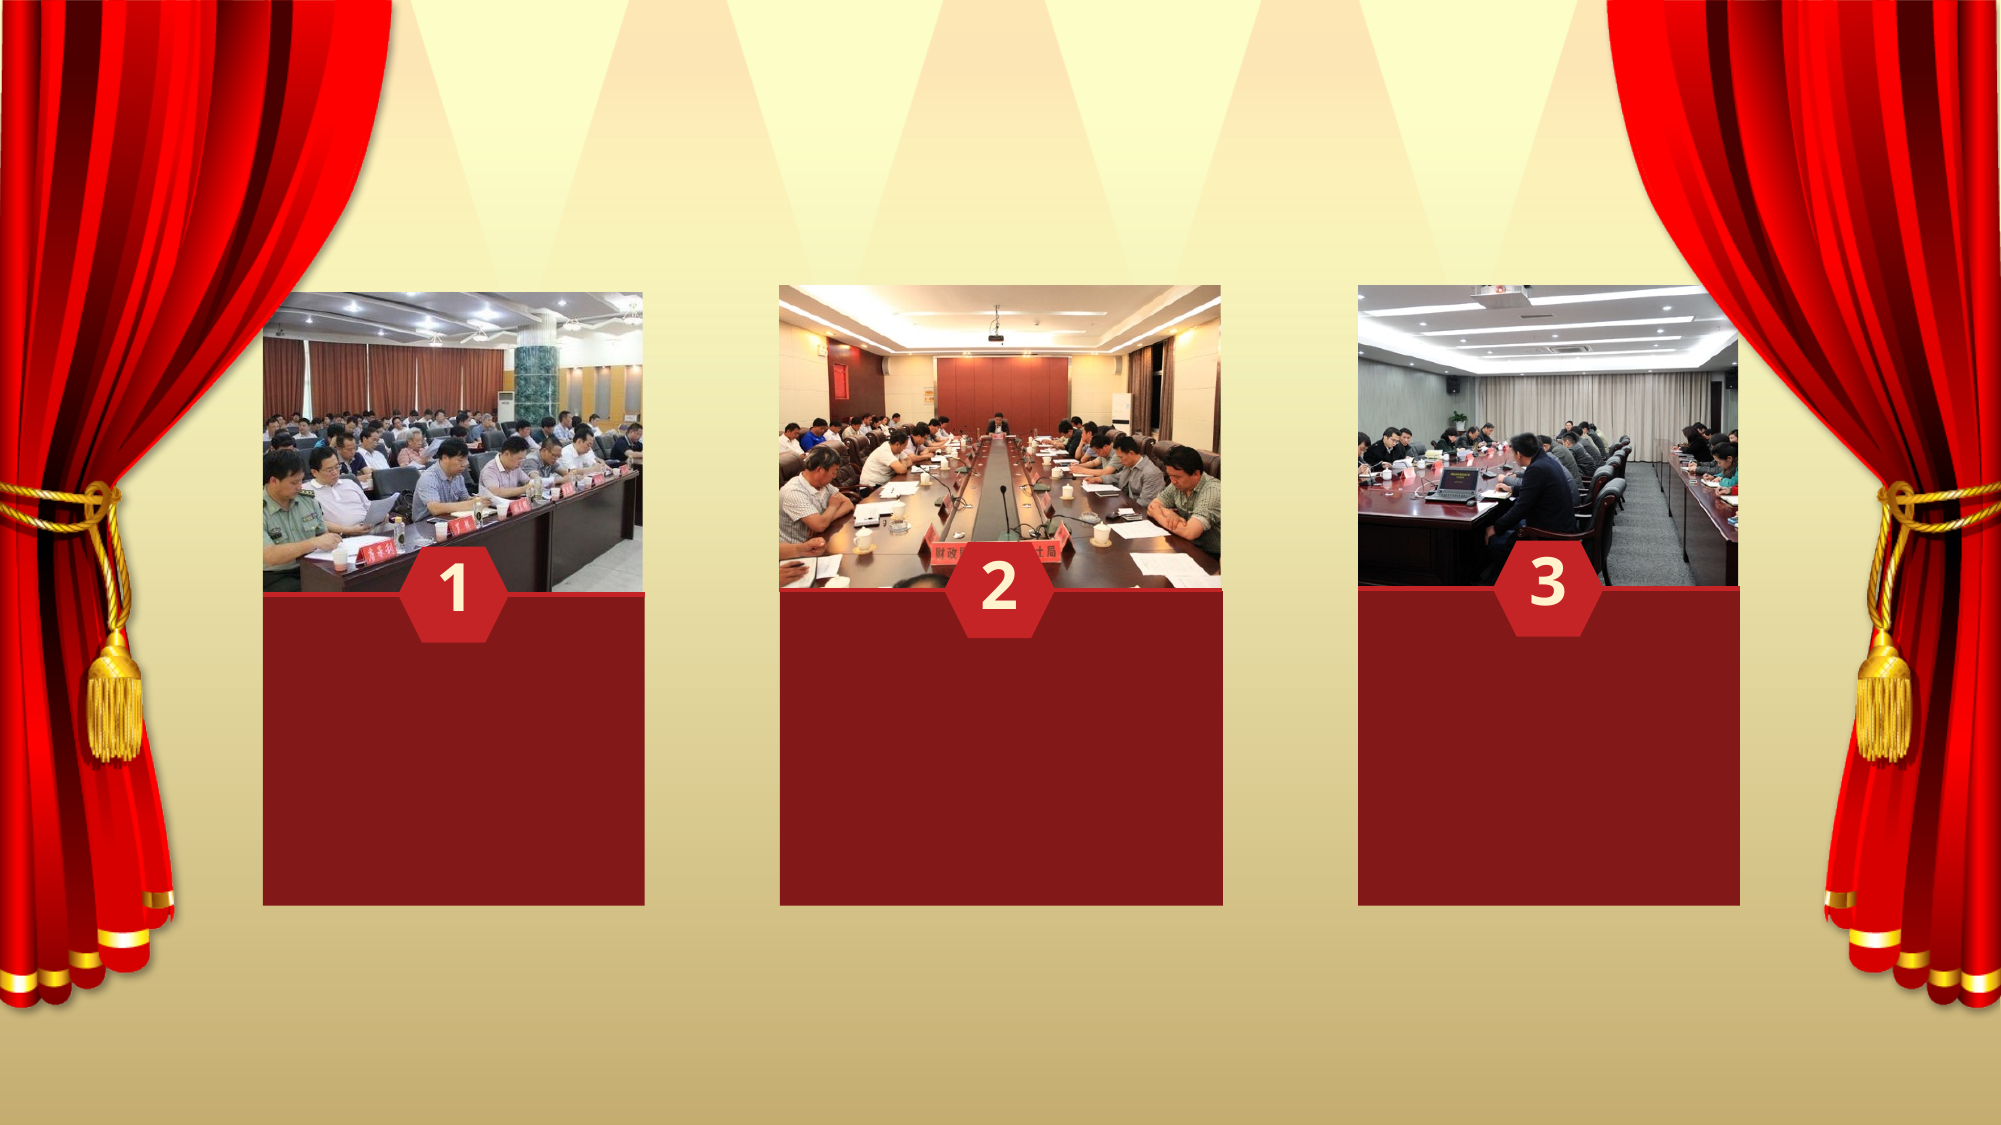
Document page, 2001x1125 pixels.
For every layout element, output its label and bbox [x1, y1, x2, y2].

text_box [1358, 540, 1567, 637]
text_box [431, 546, 645, 643]
text_box [778, 542, 1222, 641]
picture [0, 0, 2001, 1125]
